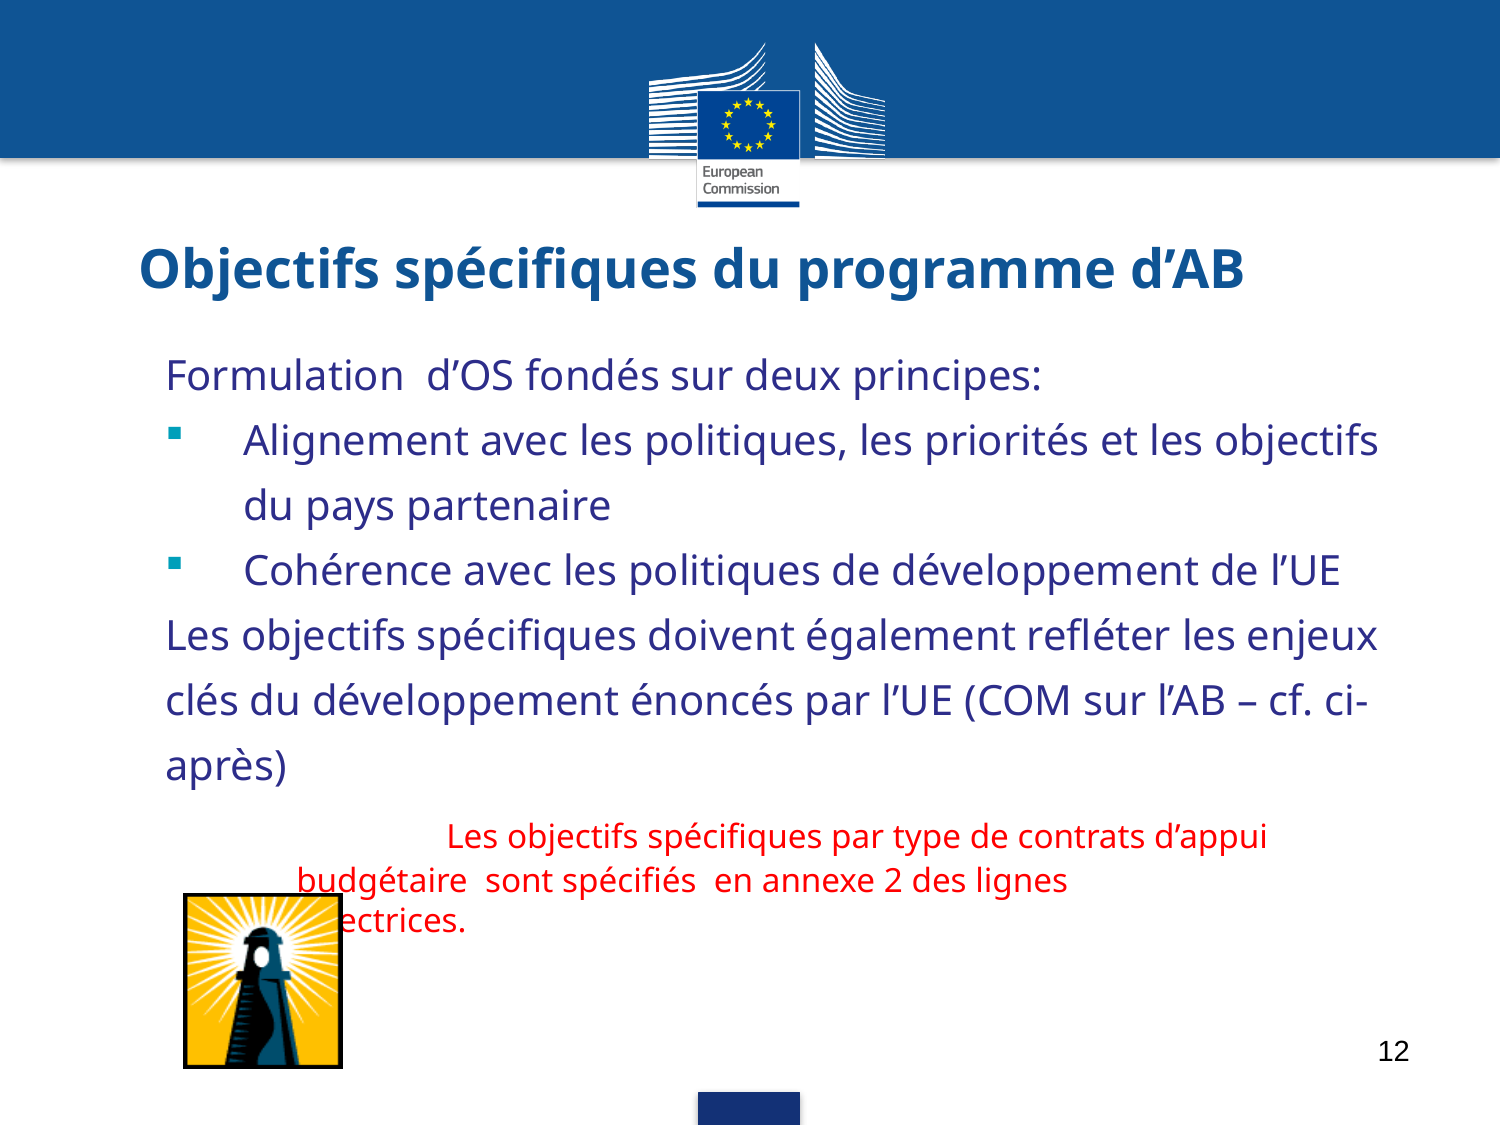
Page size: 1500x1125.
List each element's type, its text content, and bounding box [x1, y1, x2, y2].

title Objectifs spécifiques du programme d’AB [64, 219, 1416, 315]
list Formulation d’OS fondés sur deux principes: Alignement avec les politiques, les priorités et les objectifs du pays partenaire Cohérence avec les politiques de développement de l’UE Les objectifs spécifiques doivent également refléter les enjeux clés du développement énoncés par l’UE (COM sur l’AB – cf. ci-après) Les objectifs spécifiques par type de contrats d’appui budgétaire sont spécifiés en annexe 2 des lignes directrices. [74, 326, 1426, 1095]
slide_number 12 [1074, 1024, 1426, 1103]
picture [649, 42, 885, 208]
picture [182, 892, 343, 1069]
